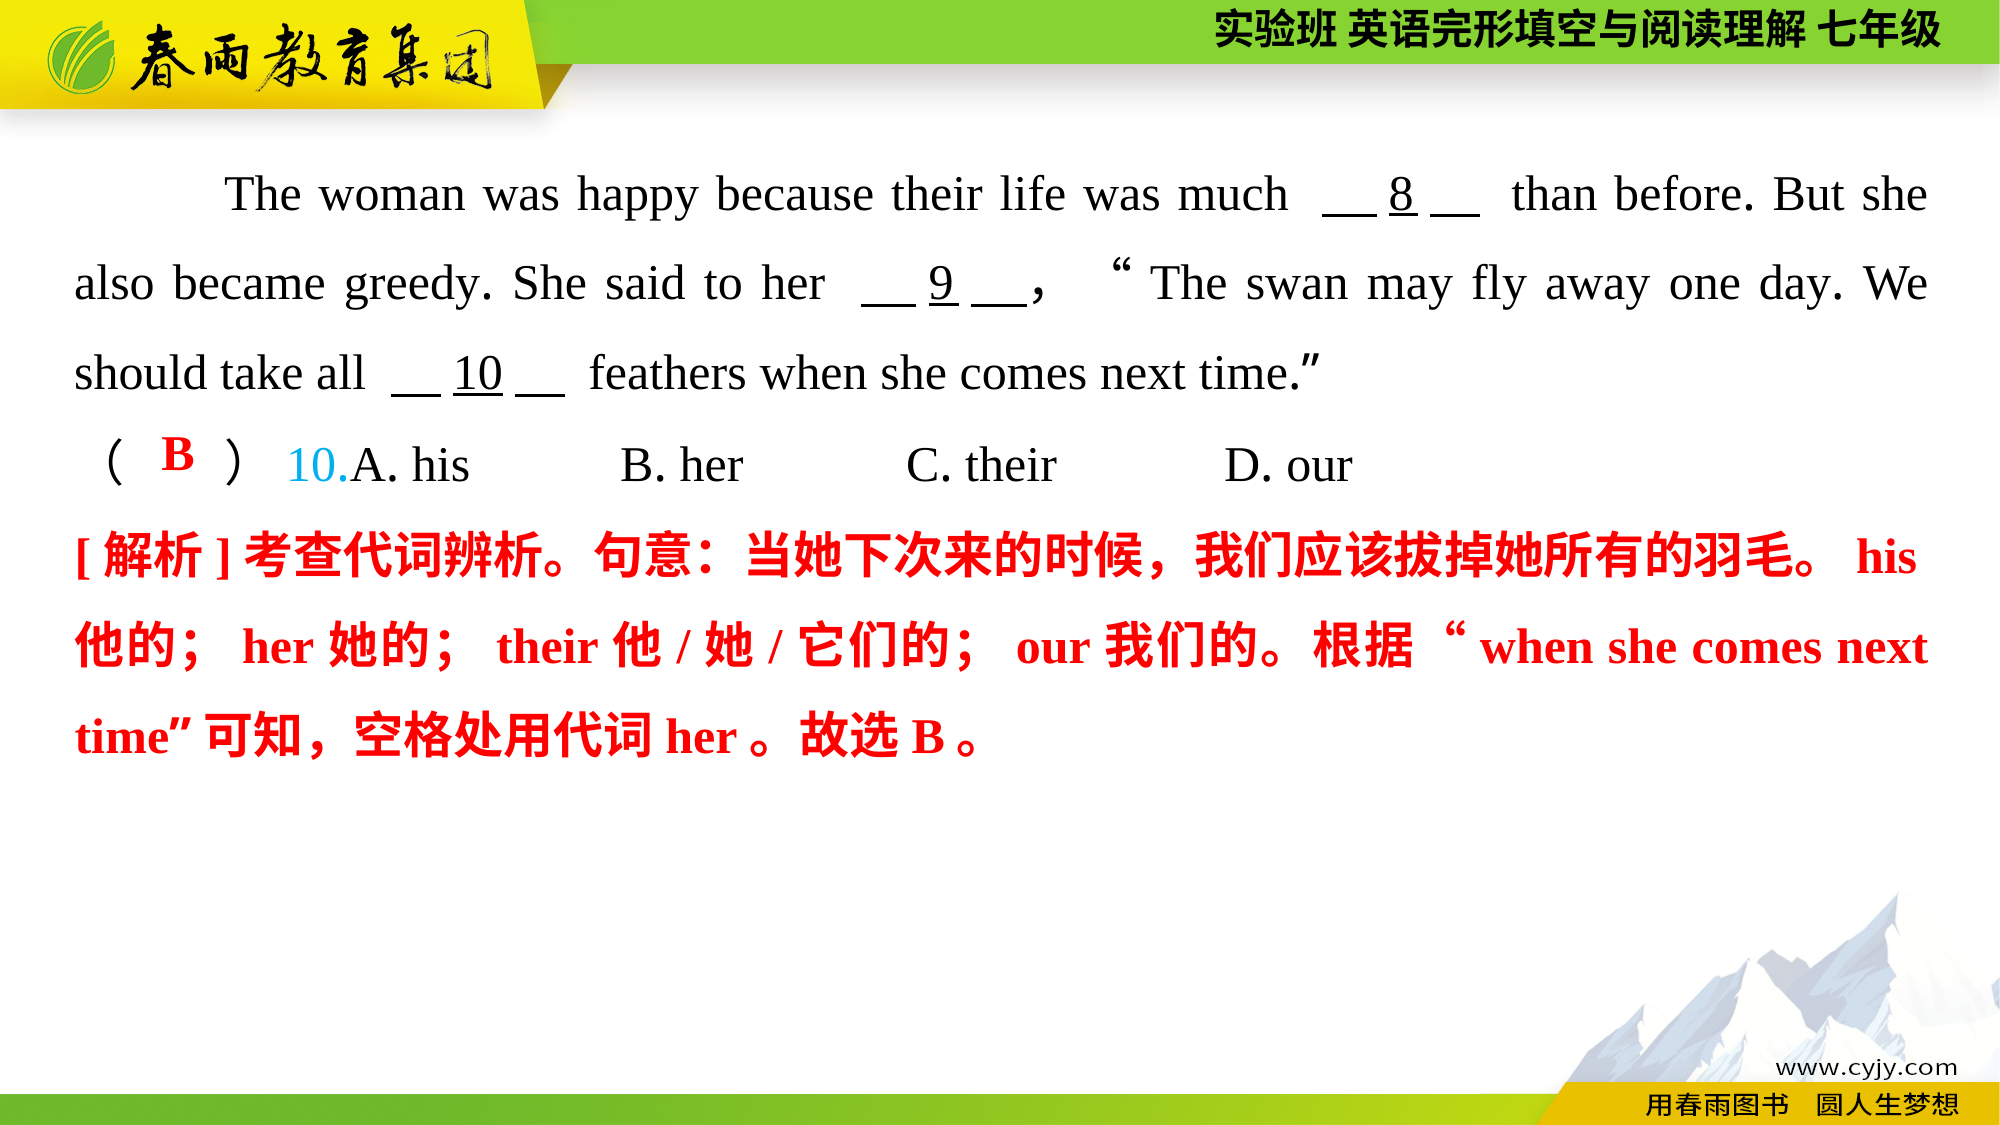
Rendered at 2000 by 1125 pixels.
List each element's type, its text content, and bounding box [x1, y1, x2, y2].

picture [0, 0, 2000, 1125]
text_box B [146, 413, 210, 488]
list The woman was happy because their life was much 8 than before. But she also became greedy. She said to her 9 ，“The swan may fly away one day. We should take all 10 feathers when she comes next time.” [59, 122, 1944, 393]
text_box [解析]考查代词辨析。句意：当她下次来的时候，我们应该拔掉她所有的羽毛。his他的；her她的；their他/她/它们的；our我们的。根据“when she comes next time”可知，空格处用代词her。故选B。 [59, 485, 1944, 771]
text_box （ ）10.A. his B. her C. their D. our [59, 393, 1944, 485]
